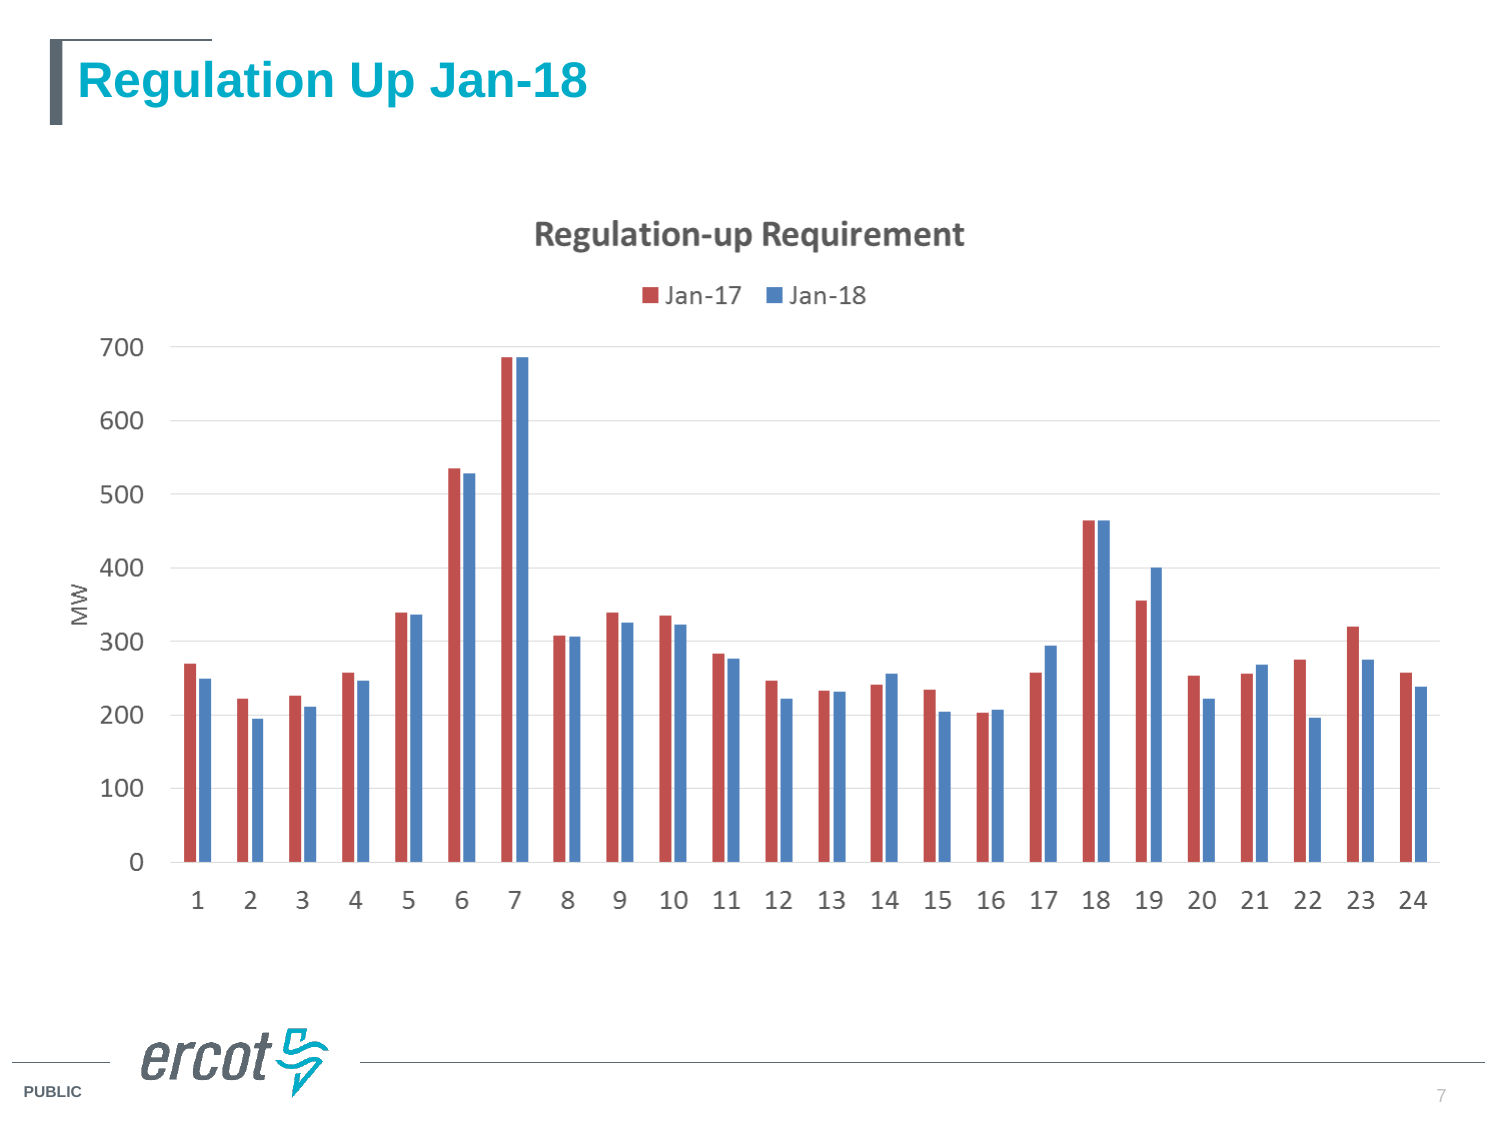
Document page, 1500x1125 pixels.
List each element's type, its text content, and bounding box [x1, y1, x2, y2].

picture [137, 1024, 332, 1100]
picture [36, 194, 1464, 931]
title Regulation Up Jan-18 [62, 39, 1450, 125]
